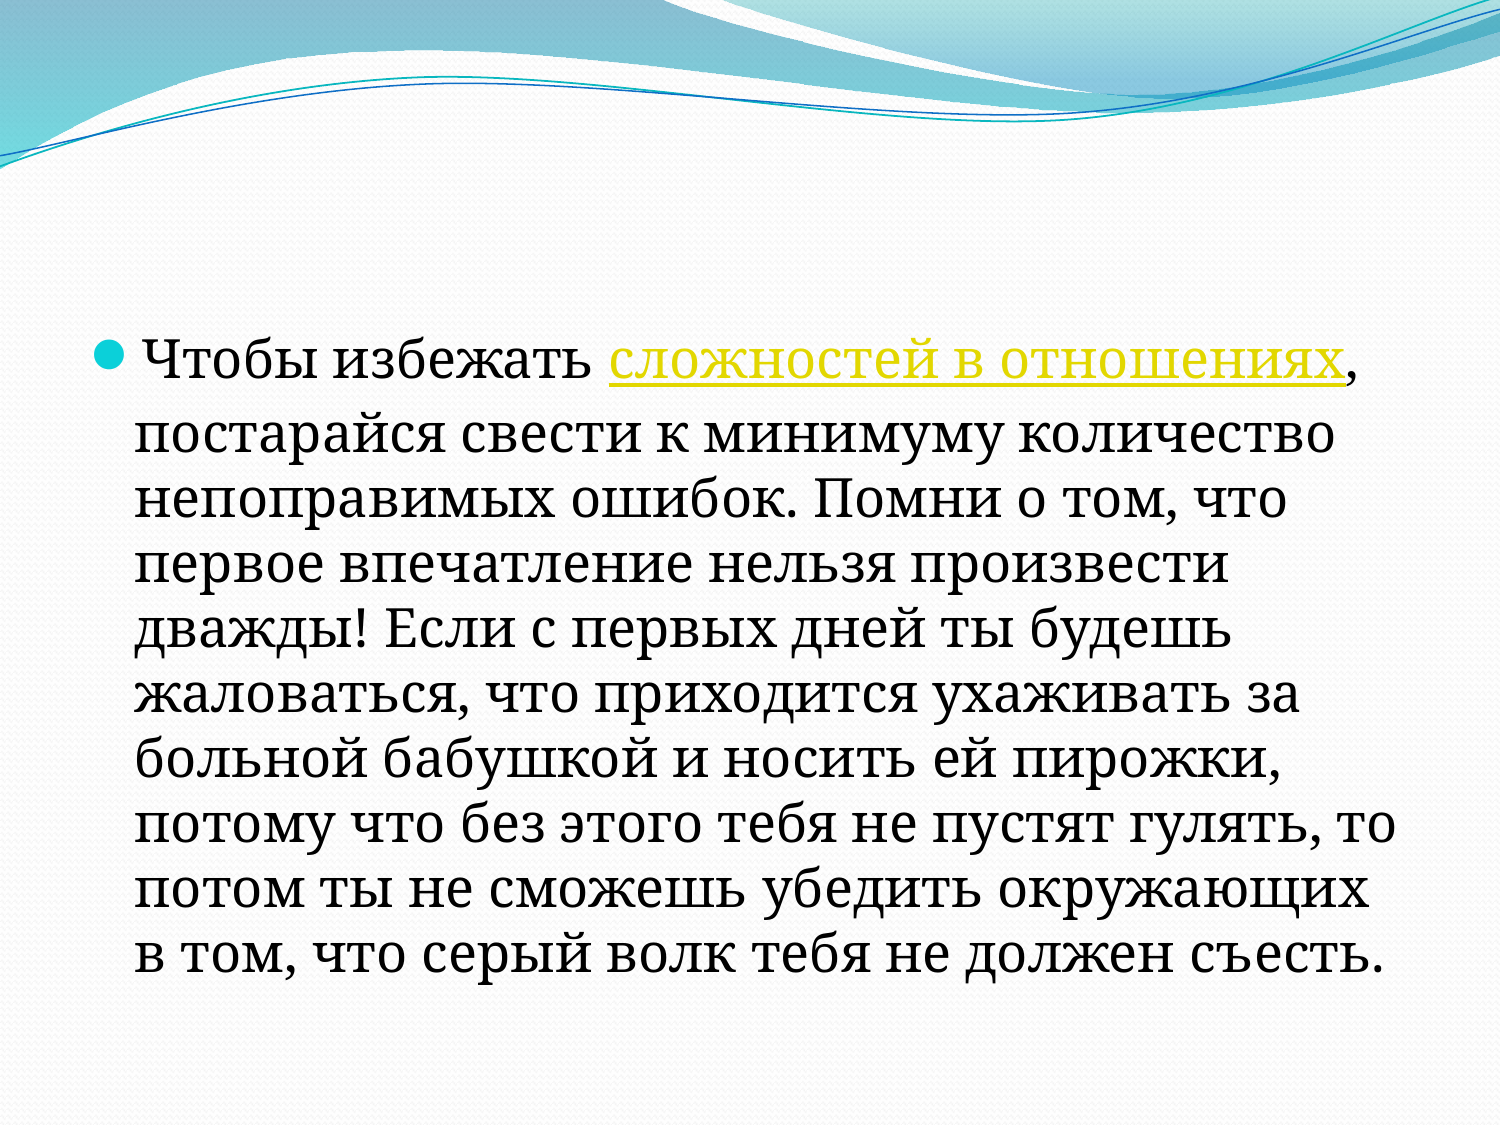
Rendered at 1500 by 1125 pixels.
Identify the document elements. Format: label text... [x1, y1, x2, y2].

list Чтобы избежать сложностей в отношениях, постарайся свести к минимуму количество непоправимых ошибок. Помни о том, что первое впечатление нельзя произвести дважды! Если с первых дней ты будешь жаловаться, что приходится ухаживать за больной бабушкой и носить ей пирожки, потому что без этого тебя не пустят гулять, то потом ты не сможешь убедить окружающих в том, что серый волк тебя не должен съесть. [75, 317, 1425, 1038]
